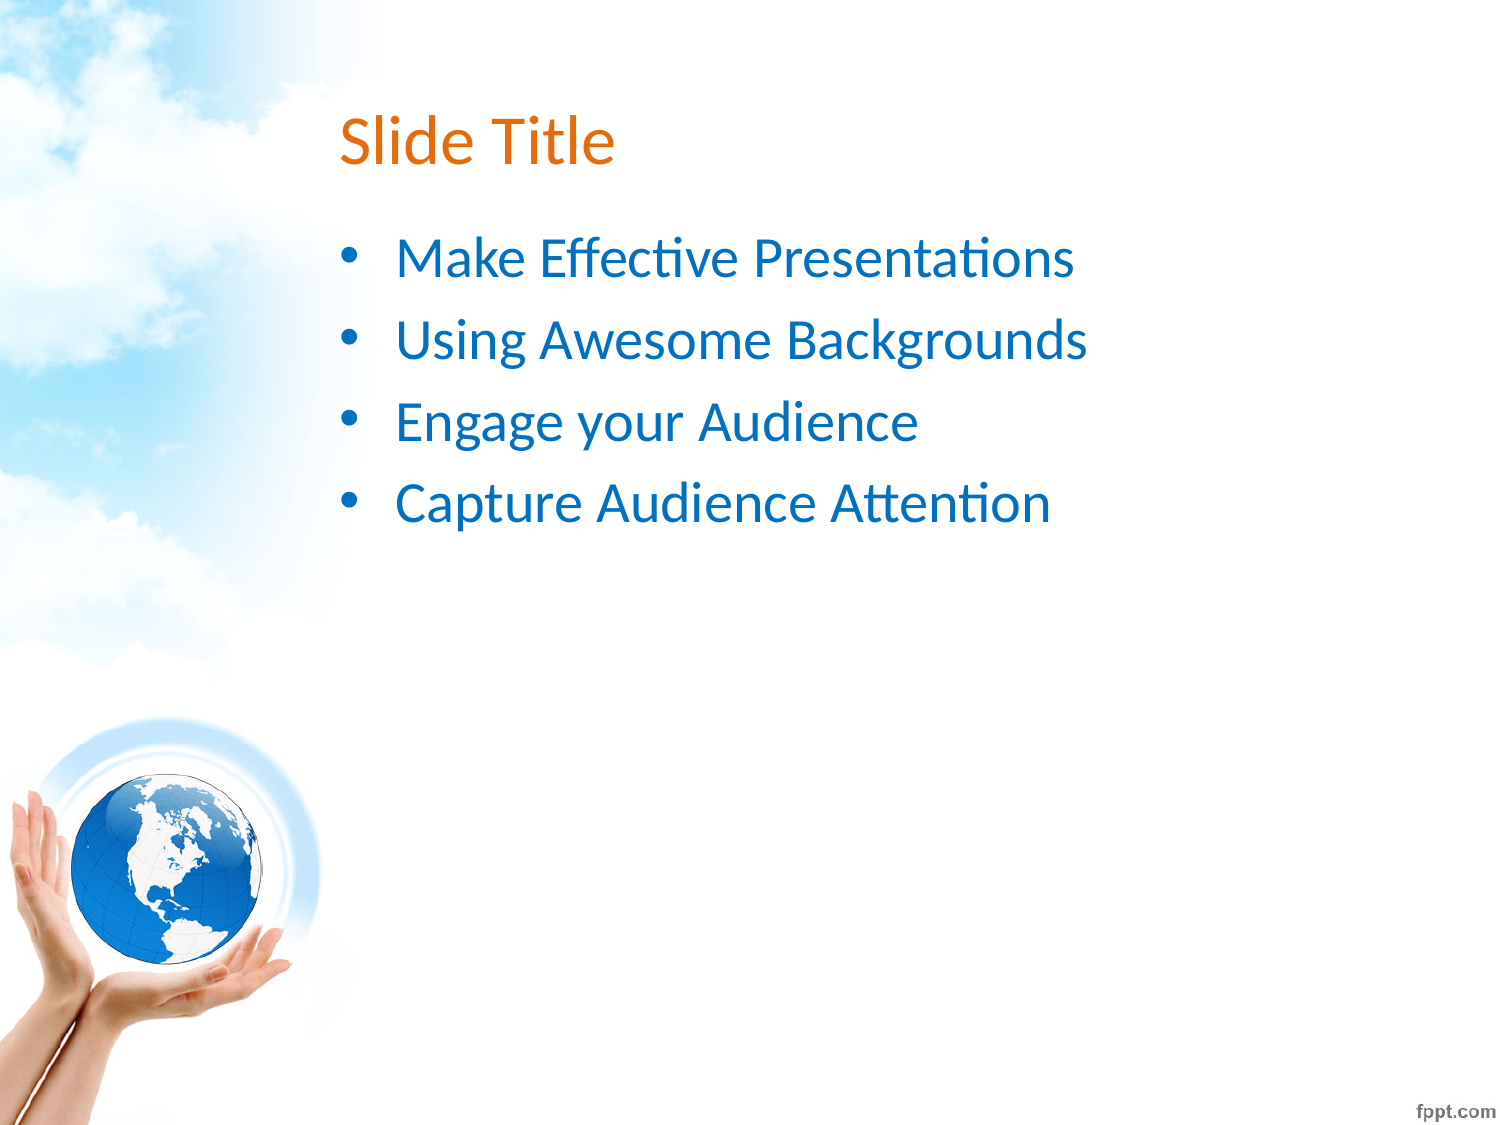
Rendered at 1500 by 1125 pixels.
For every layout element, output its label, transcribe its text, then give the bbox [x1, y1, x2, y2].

list Make Effective Presentations Using Awesome Backgrounds Engage your Audience Capture Audience Attention [324, 211, 1476, 964]
picture [0, 0, 1500, 1125]
title Slide Title [324, 86, 1476, 187]
